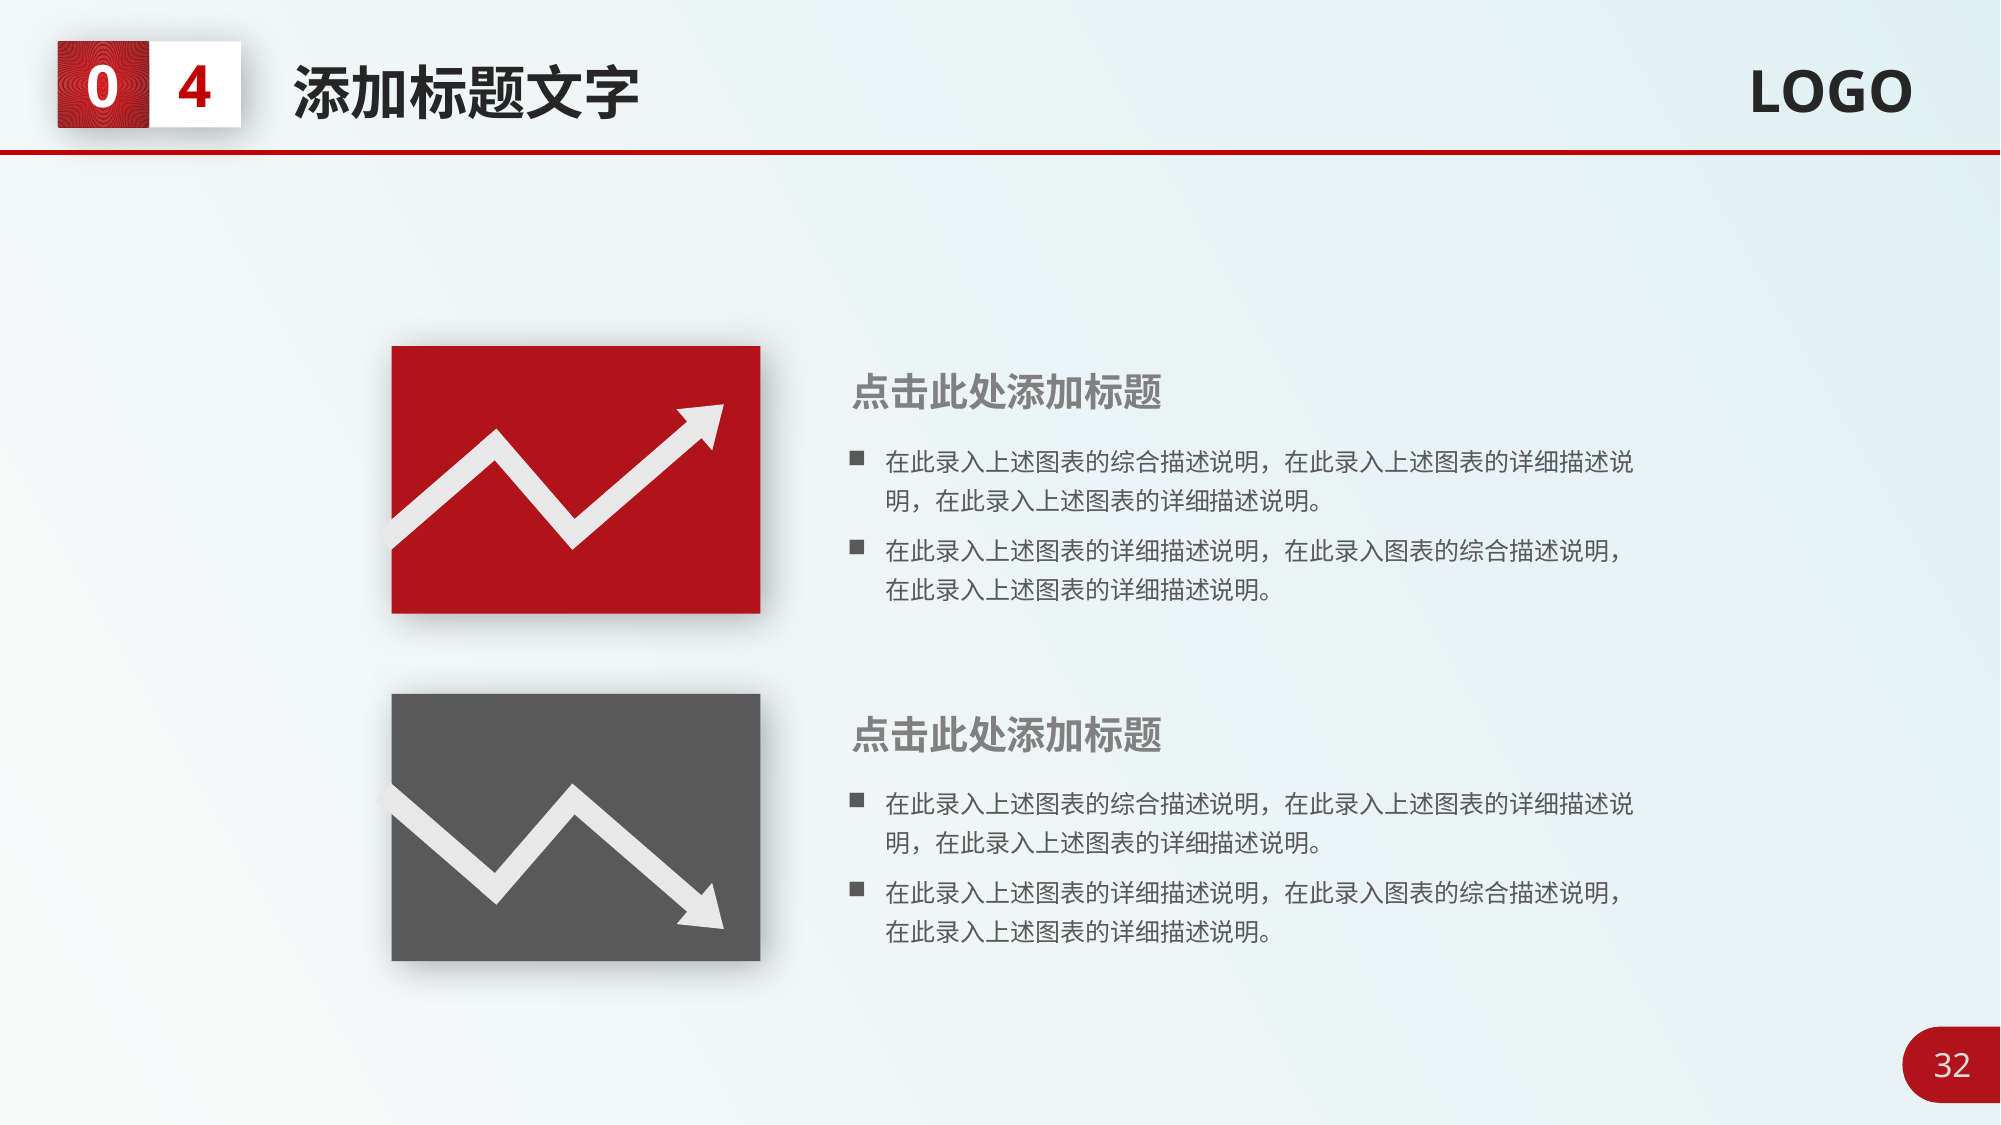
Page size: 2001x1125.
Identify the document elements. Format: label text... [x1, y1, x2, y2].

text_box [638, 693, 761, 962]
text_box [391, 475, 479, 615]
text_box 点击此处添加标题 [837, 703, 1176, 765]
text_box [391, 693, 479, 858]
text_box 在此录入上述图表的综合描述说明，在此录入上述图表的详细描述说明，在此录入上述图表的详细描述说明。 在此录入上述图表的详细描述说明，在此录入图表的综合描述说明，在此录入上述图表的详细描述说明。 [833, 772, 1653, 954]
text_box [0, 41, 2000, 153]
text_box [479, 680, 638, 1029]
text_box 在此录入上述图表的综合描述说明，在此录入上述图表的详细描述说明，在此录入上述图表的详细描述说明。 在此录入上述图表的详细描述说明，在此录入图表的综合描述说明，在此录入上述图表的详细描述说明。 [833, 430, 1653, 612]
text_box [479, 305, 638, 653]
text_box 点击此处添加标题 [837, 360, 1176, 422]
text_box [638, 345, 761, 615]
text_box [391, 345, 479, 519]
text_box [391, 815, 479, 962]
